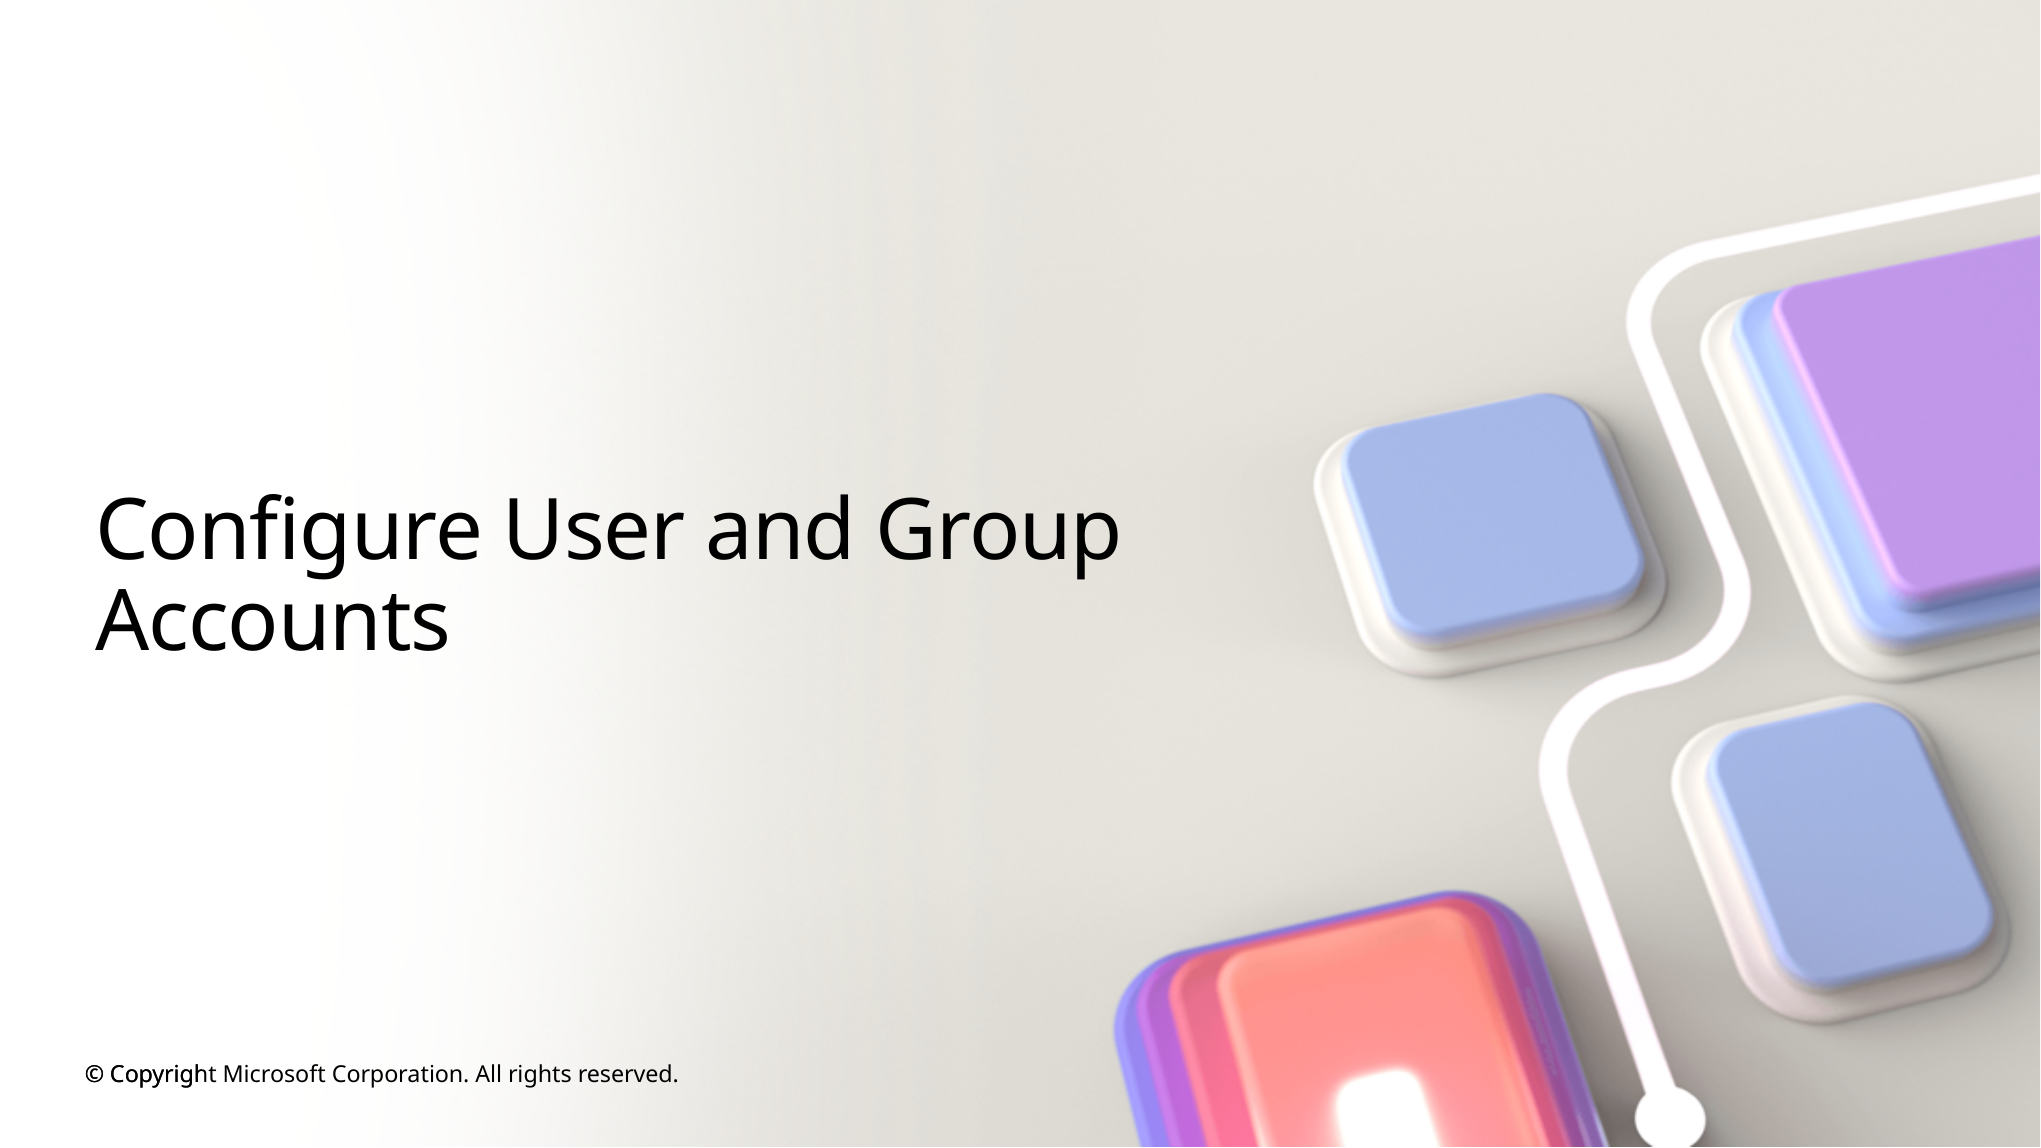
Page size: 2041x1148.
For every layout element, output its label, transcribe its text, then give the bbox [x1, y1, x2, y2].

title Configure User and Group Accounts [95, 576, 1158, 670]
picture [202, 0, 2041, 1147]
